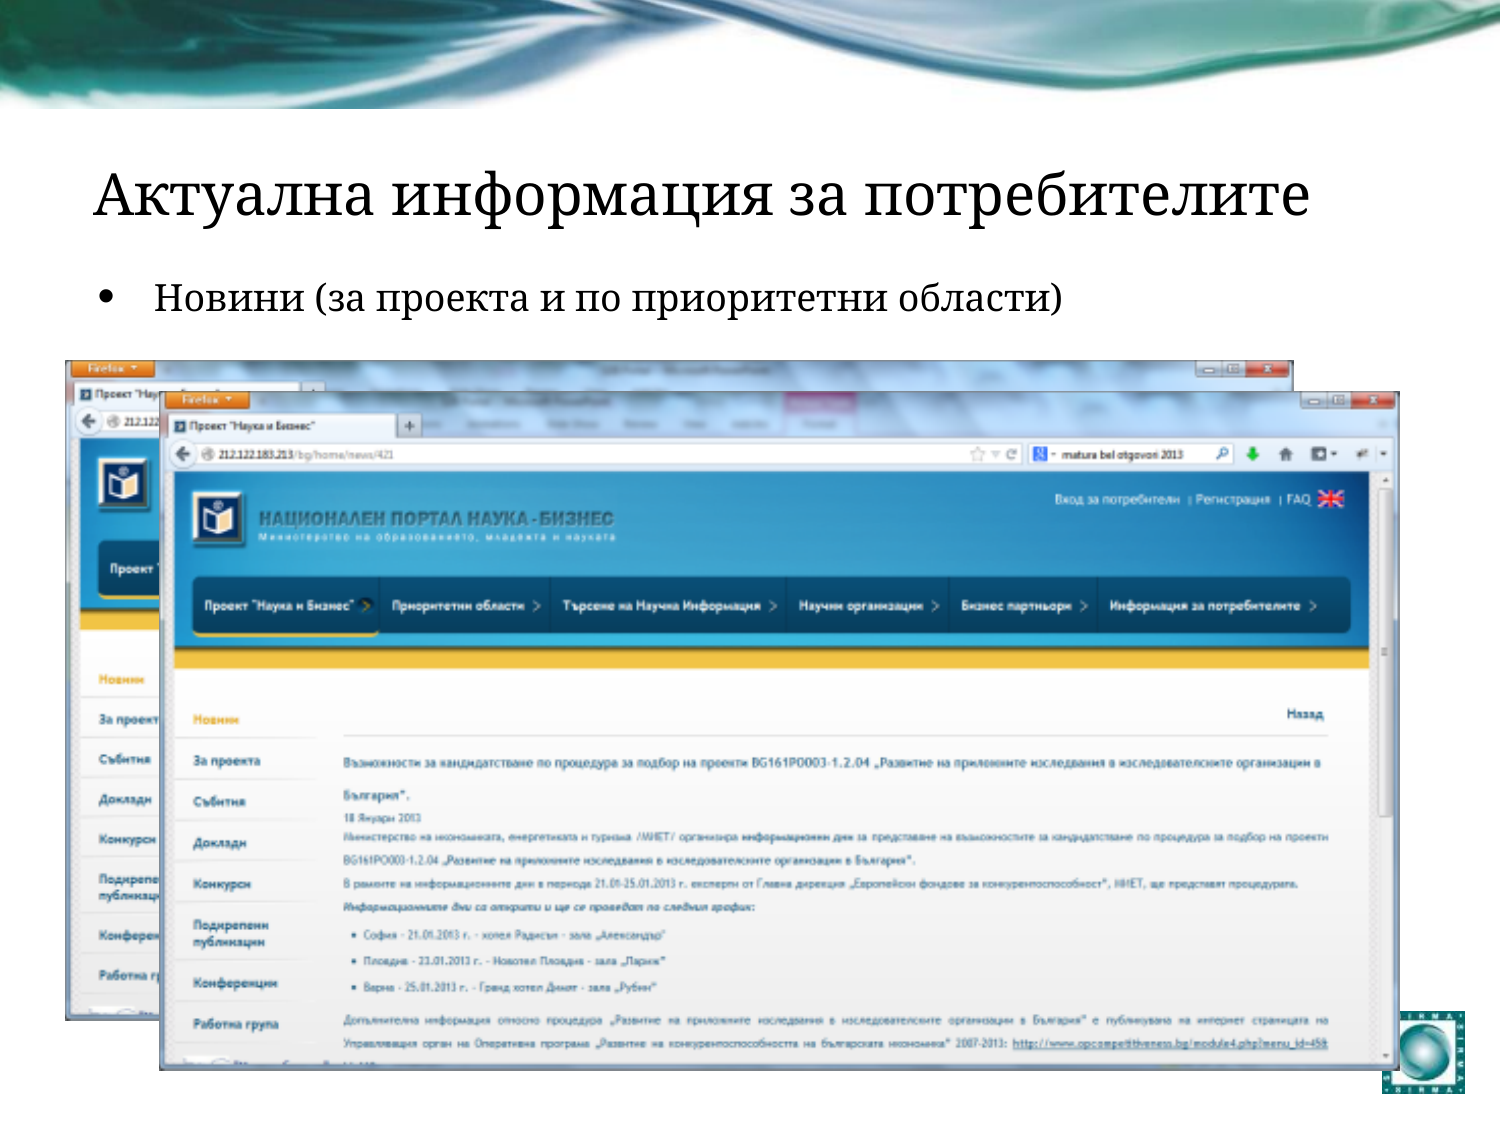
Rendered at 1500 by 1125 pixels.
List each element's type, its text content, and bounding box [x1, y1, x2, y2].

picture [64, 360, 1465, 1094]
title Актуална информация за потребителите [78, 149, 1429, 299]
list Новини (за проекта и по приоритетни области) [82, 243, 1500, 492]
picture [0, 0, 1500, 109]
